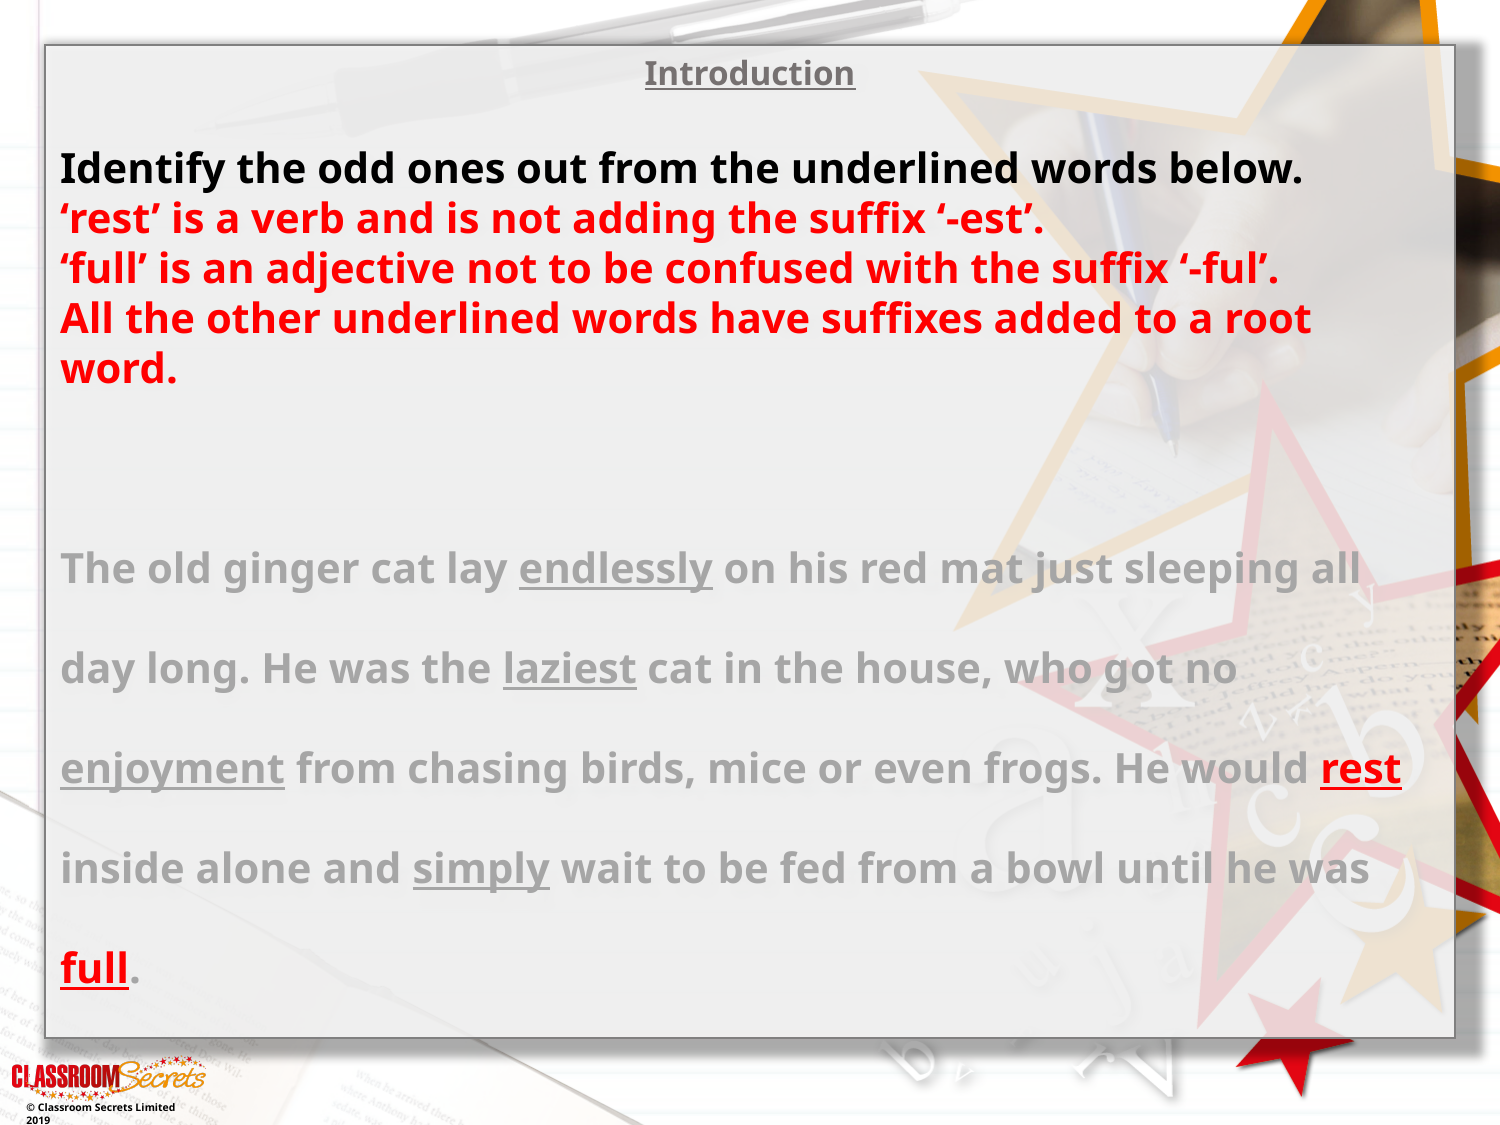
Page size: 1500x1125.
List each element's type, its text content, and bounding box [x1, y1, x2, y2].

text_box Introduction Identify the odd ones out from the underlined words below. ‘rest’ is a verb and is not adding the suffix ‘-est’. ‘full’ is an adjective not to be confused with the suffix ‘-ful’. All the other underlined words have suffixes added to a root word. The old ginger cat lay endlessly on his red mat just sleeping all day long. He was the laziest cat in the house, who got no enjoyment from chasing birds, mice or even frogs. He would rest inside alone and simply wait to be fed from a bowl until he was full. [44, 44, 1456, 1039]
picture [0, 0, 1500, 1125]
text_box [11, 1055, 217, 1122]
